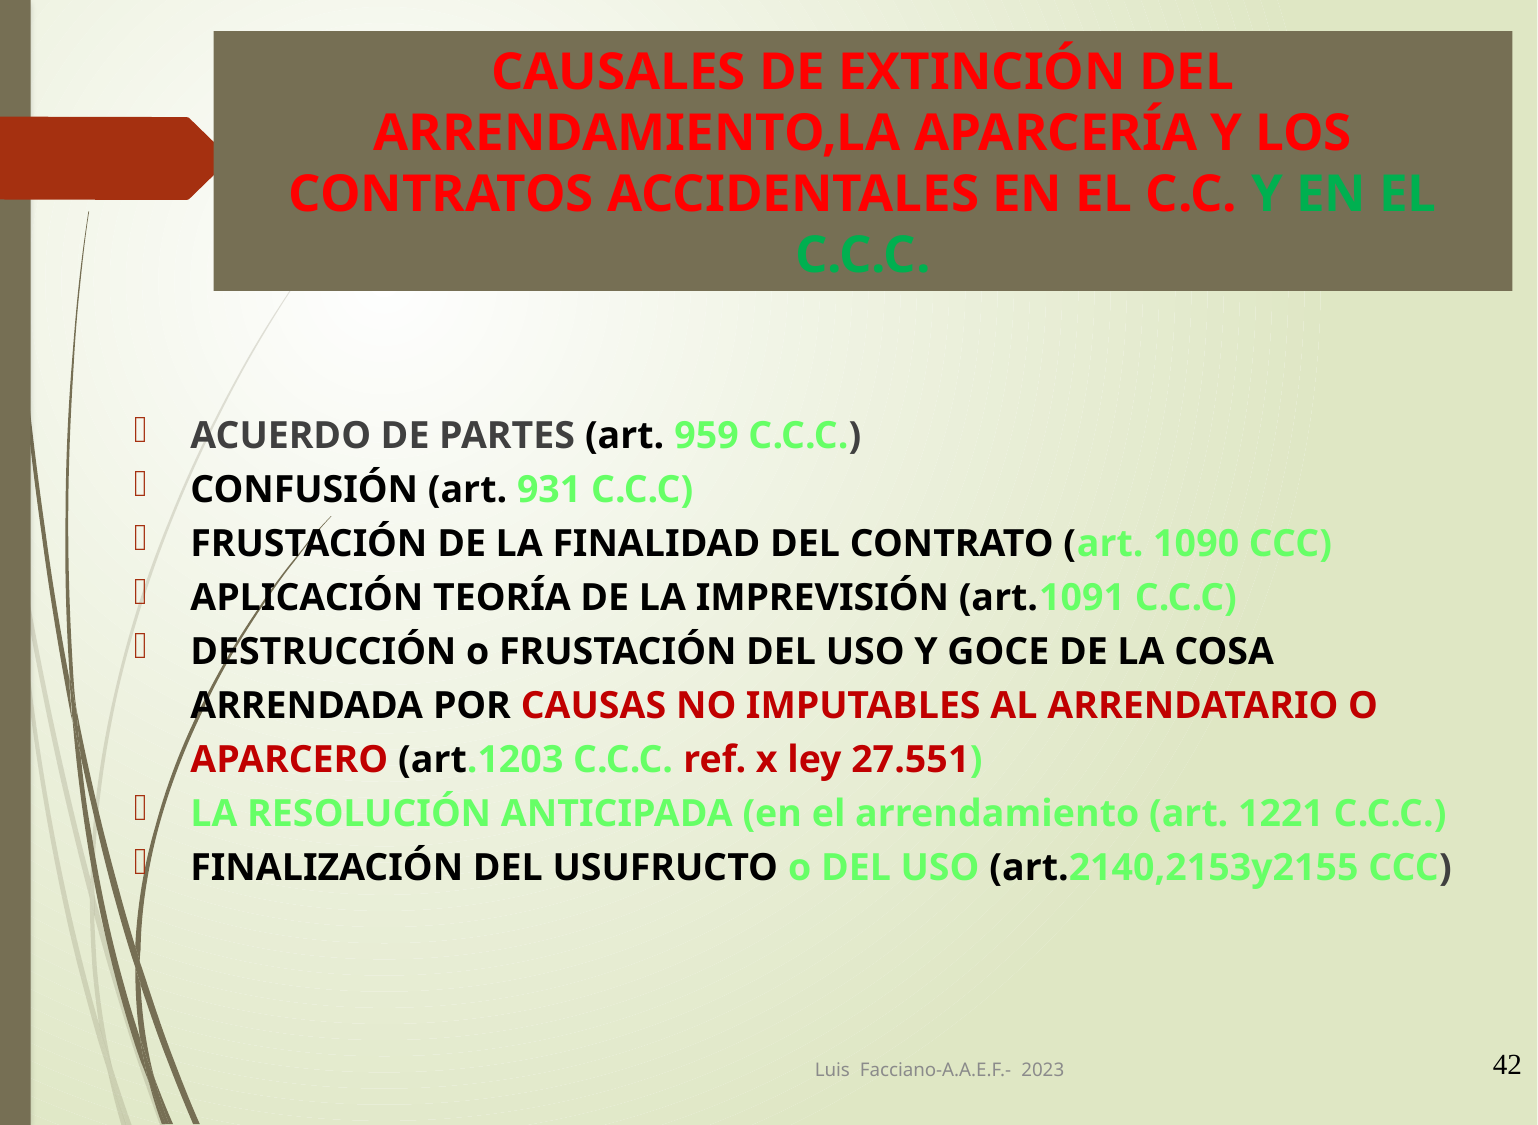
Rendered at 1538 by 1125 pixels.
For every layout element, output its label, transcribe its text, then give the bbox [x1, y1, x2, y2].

list ACUERDO DE PARTES (art. 959 C.C.C.) CONFUSIÓN (art. 931 C.C.C) FRUSTACIÓN DE LA FINALIDAD DEL CONTRATO (art. 1090 CCC) APLICACIÓN TEORÍA DE LA IMPREVISIÓN (art.1091 C.C.C) DESTRUCCIÓN o FRUSTACIÓN DEL USO Y GOCE DE LA COSA ARRENDADA POR CAUSAS NO IMPUTABLES AL ARRENDATARIO O APARCERO (art.1203 C.C.C. ref. x ley 27.551) LA RESOLUCIÓN ANTICIPADA (en el arrendamiento (art. 1221 C.C.C.) FINALIZACIÓN DEL USUFRUCTO o DEL USO (art.2140,2153y2155 CCC) [119, 349, 1493, 1125]
footer Luis Facciano-A.A.E.F.- 2023 [799, 1032, 1538, 1106]
slide_number 42 [1447, 1050, 1538, 1075]
title CAUSALES DE EXTINCIÓN DEL ARRENDAMIENTO,LA APARCERÍA Y LOS CONTRATOS ACCIDENTALES EN EL C.C. Y EN EL C.C.C. [213, 31, 1513, 291]
